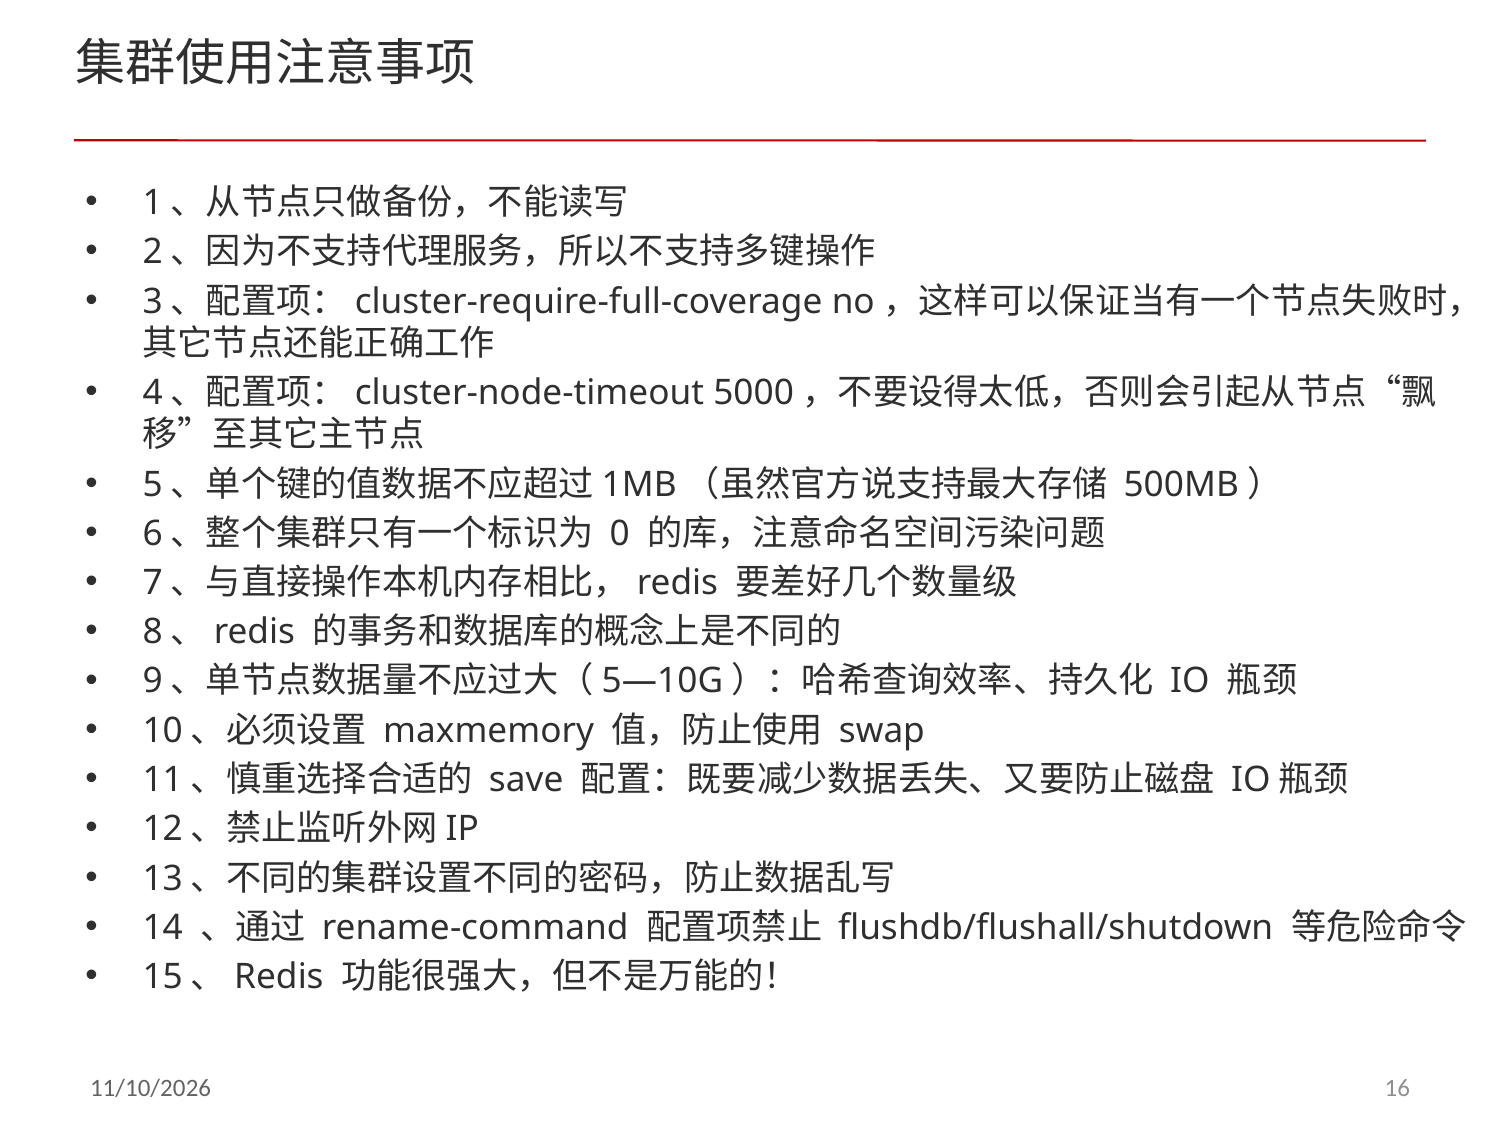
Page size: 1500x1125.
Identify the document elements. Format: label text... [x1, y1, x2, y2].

title 集群使用注意事项 [75, 30, 1235, 136]
list 1、从节点只做备份，不能读写 2、因为不支持代理服务，所以不支持多键操作 3、配置项：cluster-require-full-coverage no，这样可以保证当有一个节点失败时，其它节点还能正确工作 4、配置项：cluster-node-timeout 5000，不要设得太低，否则会引起从节点“飘移”至其它主节点 5、单个键的值数据不应超过1MB（虽然官方说支持最大存储 500MB） 6、整个集群只有一个标识为 0 的库，注意命名空间污染问题 7、与直接操作本机内存相比，redis 要差好几个数量级 8、redis 的事务和数据库的概念上是不同的 9、单节点数据量不应过大（5—10G）：哈希查询效率、持久化 IO 瓶颈 10、必须设置 maxmemory 值，防止使用 swap 11、慎重选择合适的 save 配置：既要减少数据丢失、又要防止磁盘 IO瓶颈 12、禁止监听外网IP 13、不同的集群设置不同的密码，防止数据乱写 14 、通过 rename-command 配置项禁止 flushdb/flushall/shutdown 等危险命令 15、Redis 功能很强大，但不是万能的！ [70, 171, 1483, 1016]
